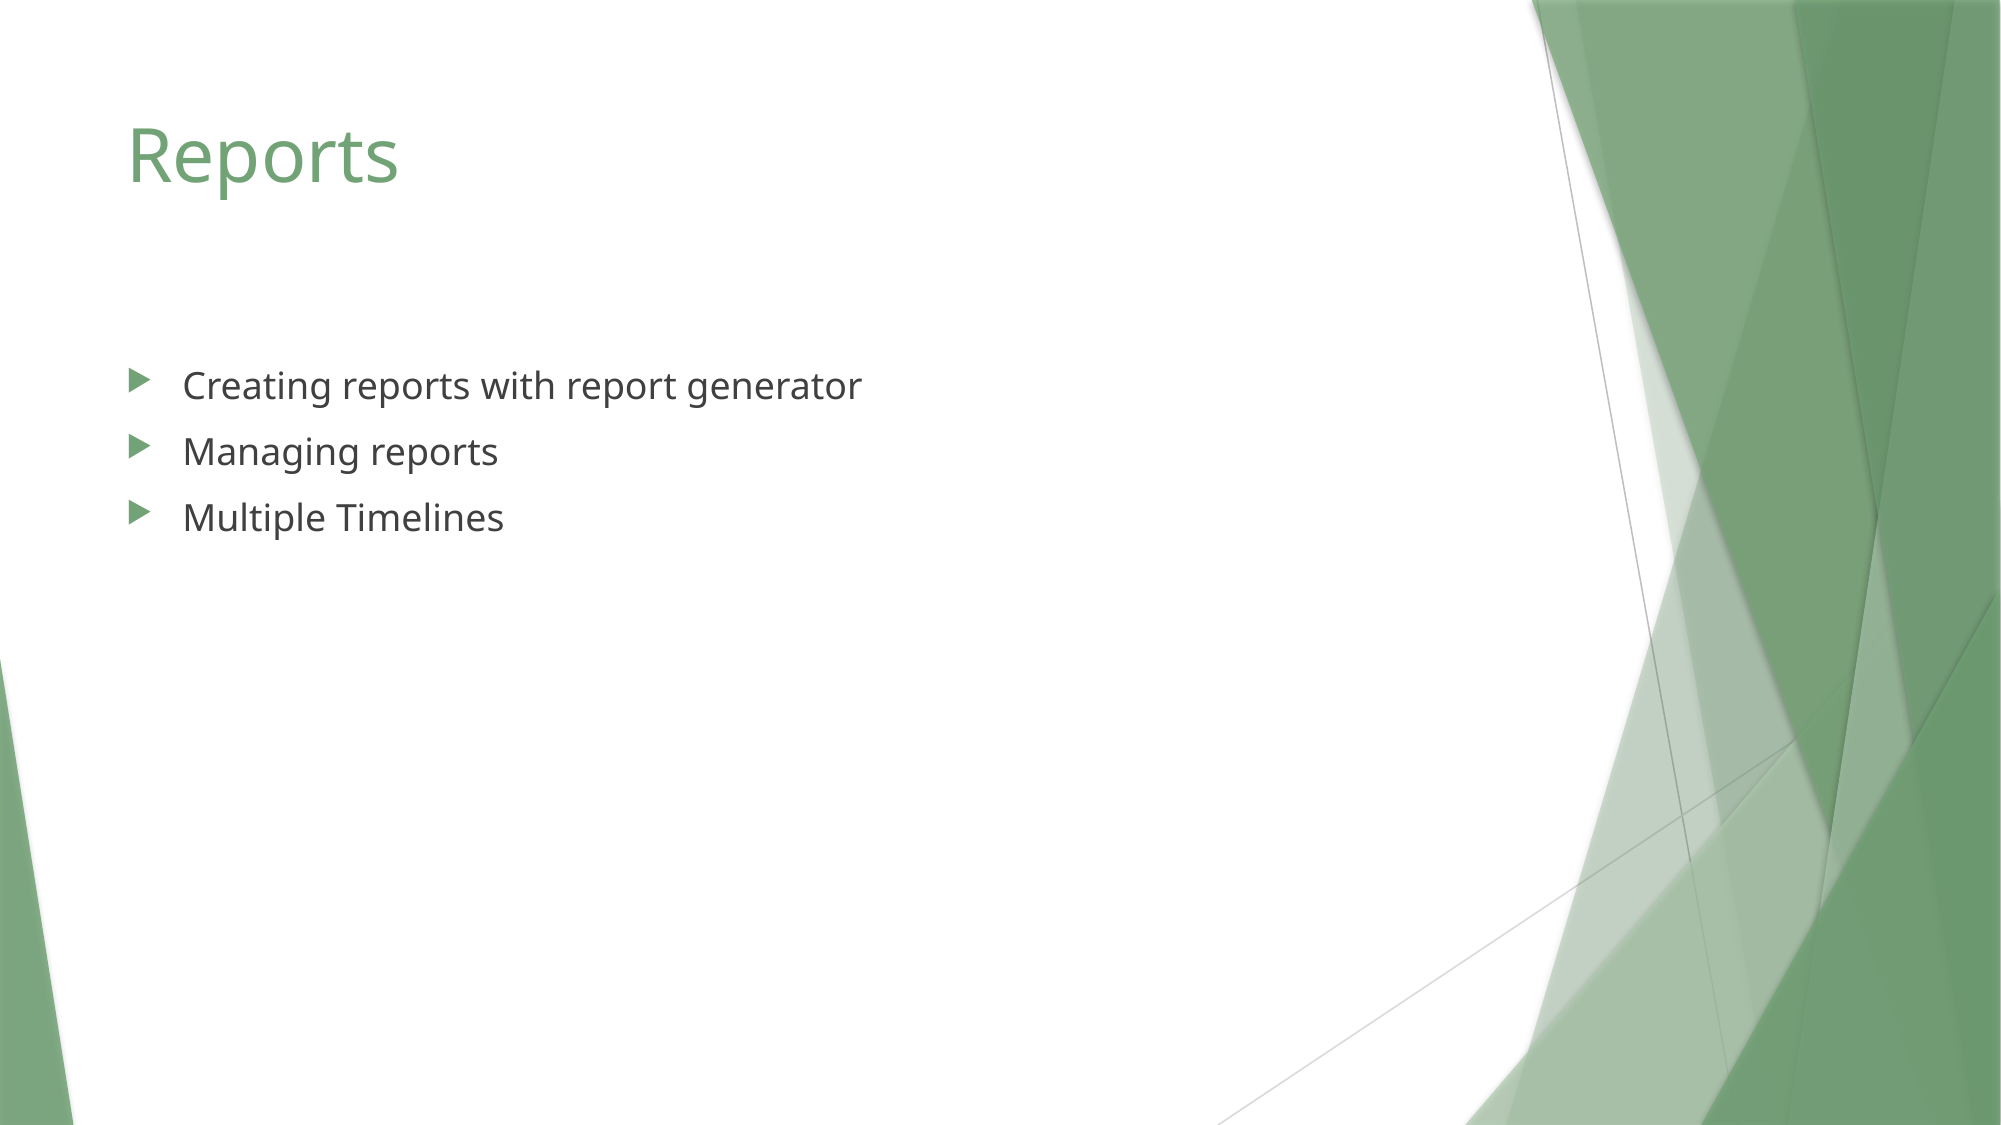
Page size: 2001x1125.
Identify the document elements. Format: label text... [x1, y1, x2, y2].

title Reports [111, 99, 1522, 317]
list Creating reports with report generator Managing reports Multiple Timelines [111, 354, 1522, 992]
